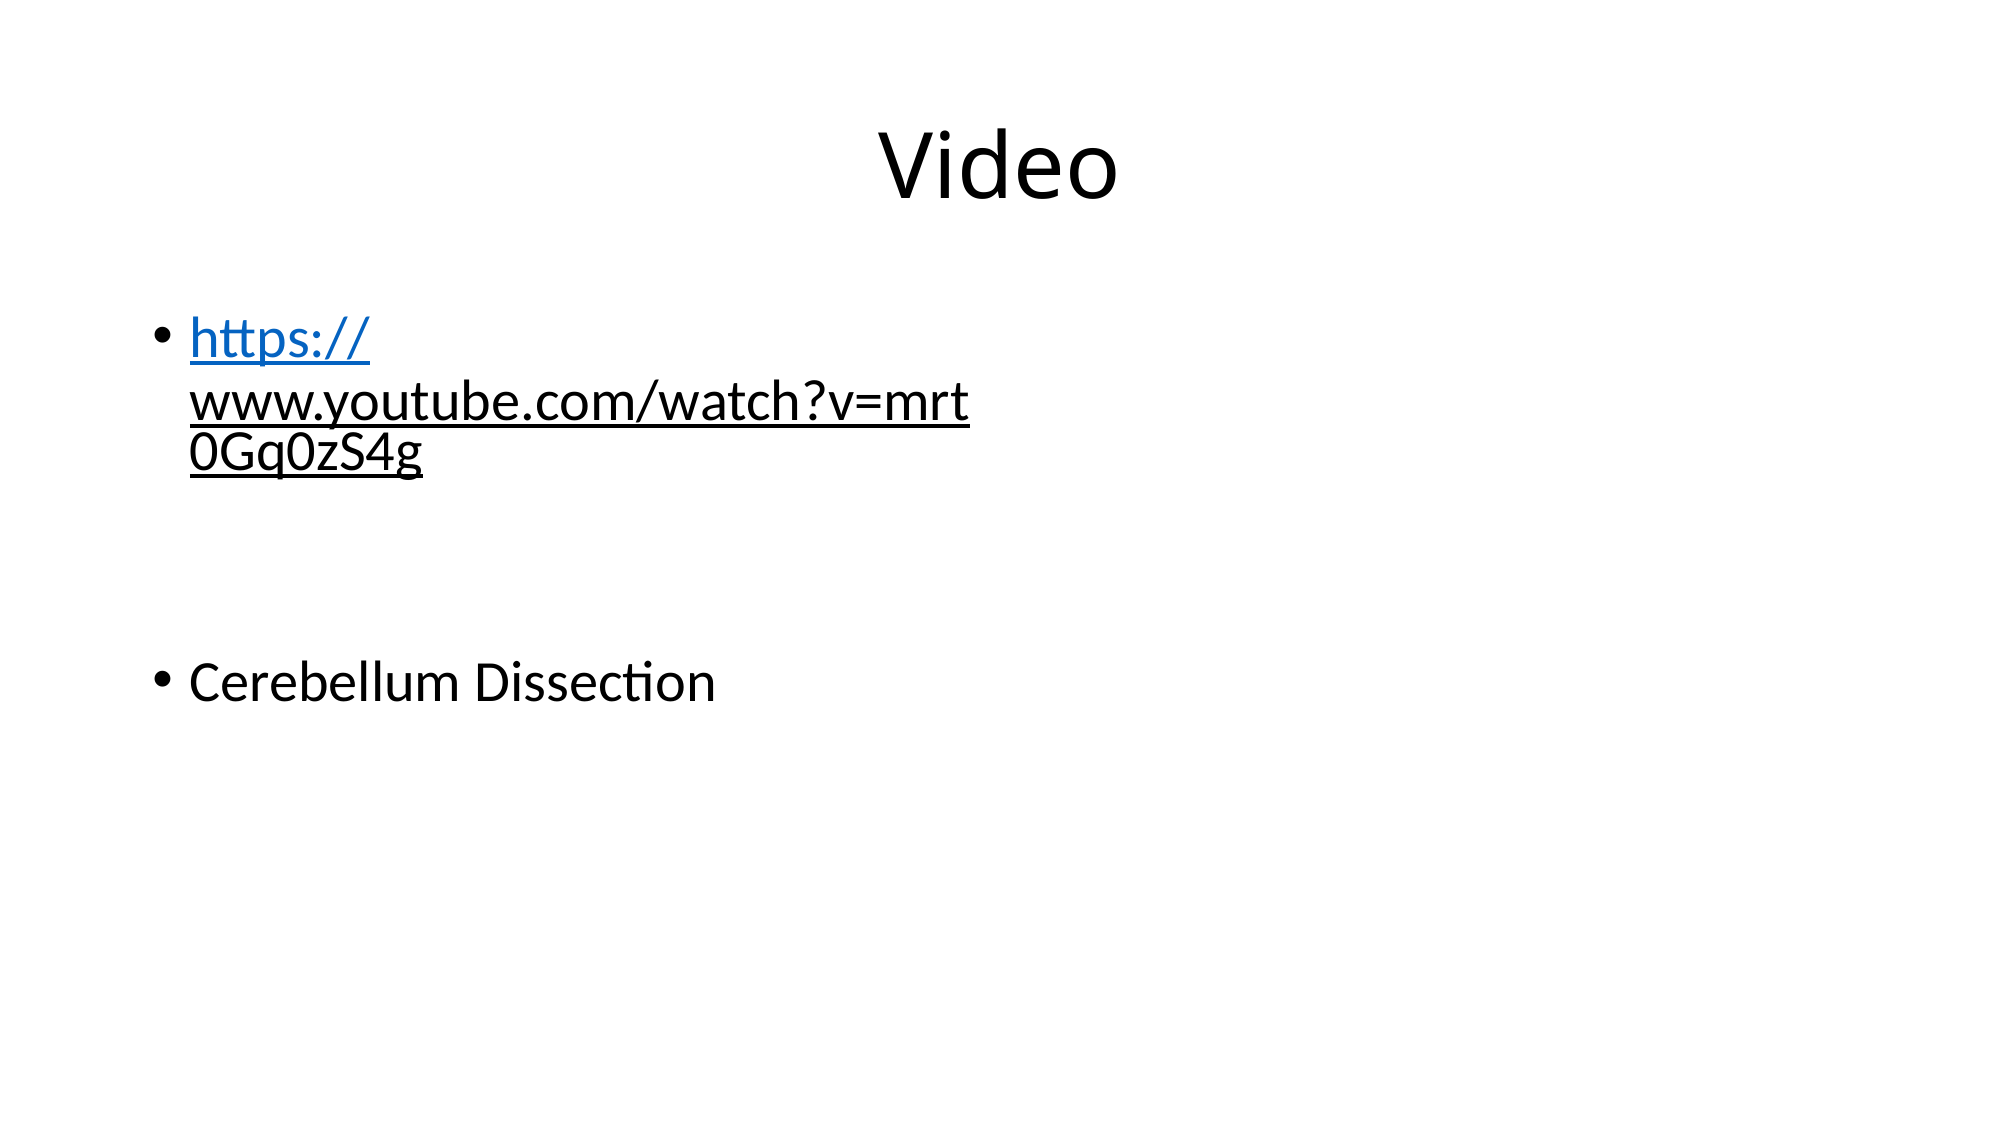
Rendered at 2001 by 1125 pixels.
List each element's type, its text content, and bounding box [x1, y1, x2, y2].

list https://www.youtube.com/watch?v=mrt0Gq0zS4g Cerebellum Dissection [137, 299, 988, 1014]
title Video [137, 59, 1863, 278]
